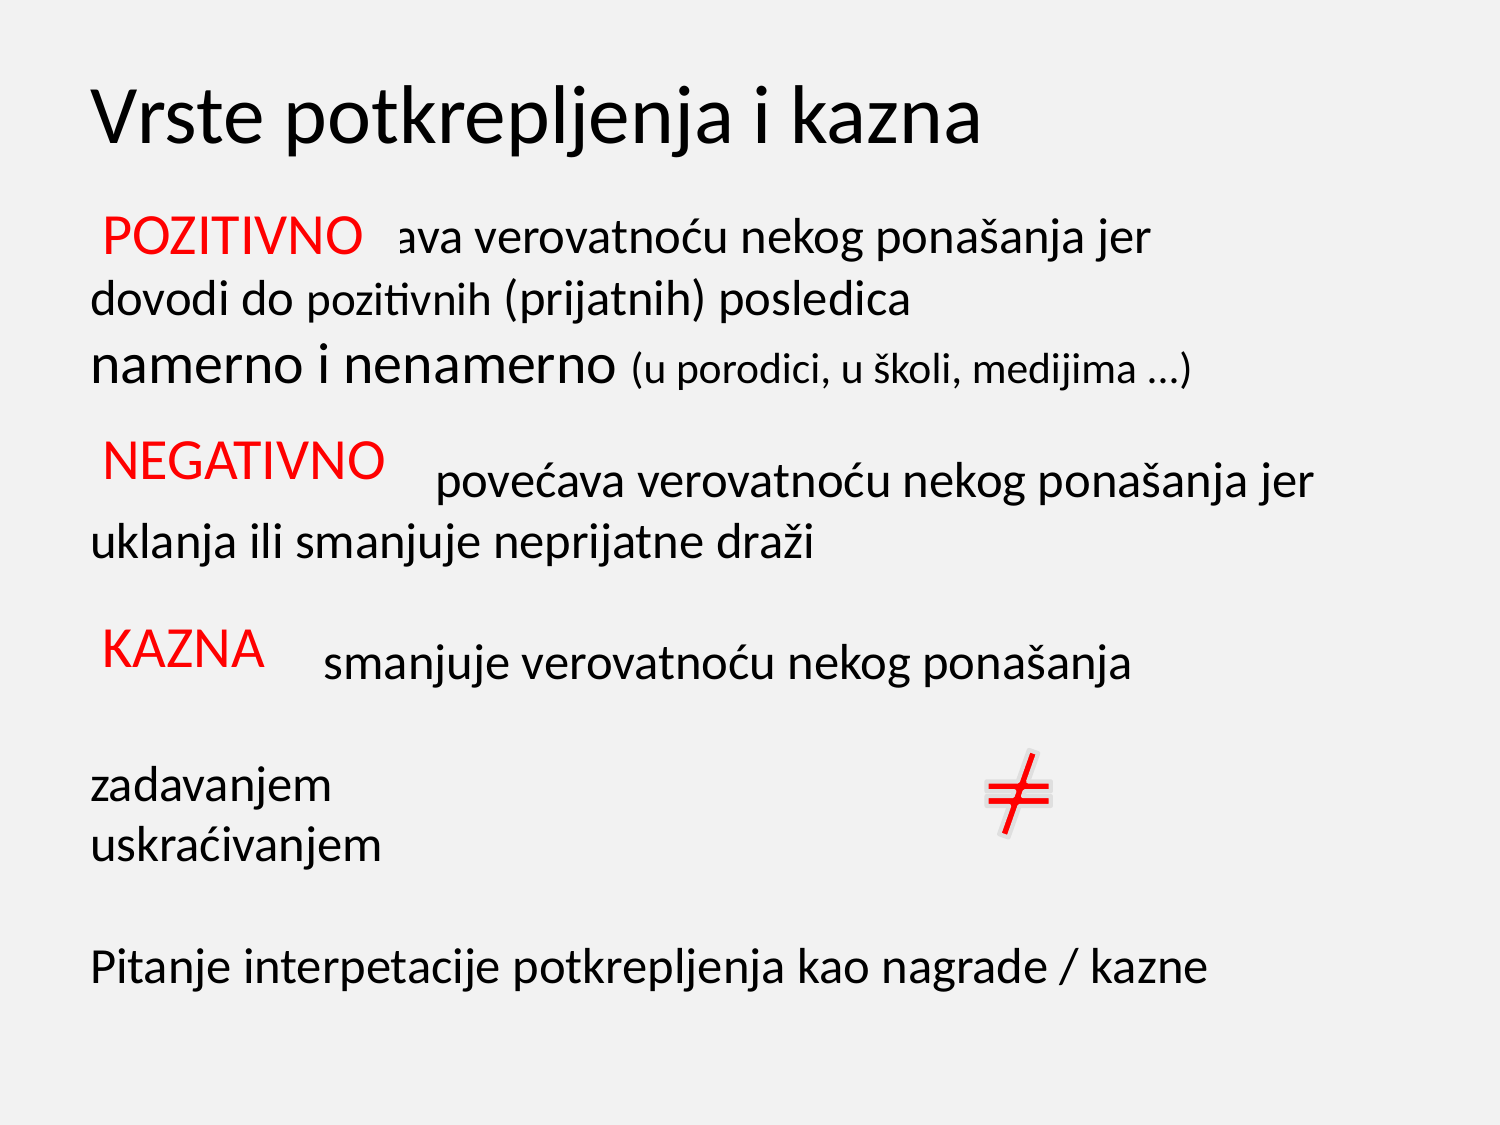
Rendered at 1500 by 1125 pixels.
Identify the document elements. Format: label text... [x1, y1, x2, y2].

text_box KAZNA [85, 610, 314, 677]
text_box NEGATIVNO [85, 423, 427, 489]
title Vrste potkrepljenja i kazna [75, 45, 1425, 175]
text_box POZITIVNO [85, 198, 402, 264]
list povećava verovatnoću nekog ponašanja jer dovodi do pozitivnih (prijatnih) posledica namerno i nenamerno (u porodici, u školi, medijima ...) povećava verovatnoću nekog ponašanja jer uklanja ili smanjuje neprijatne draži smanjuje verovatnoću nekog ponašanja zadavanjem uskraćivanjem Pitanje interpetacije potkrepljenja kao nagrade / kazne [75, 187, 1425, 1005]
text_box [984, 747, 1053, 840]
